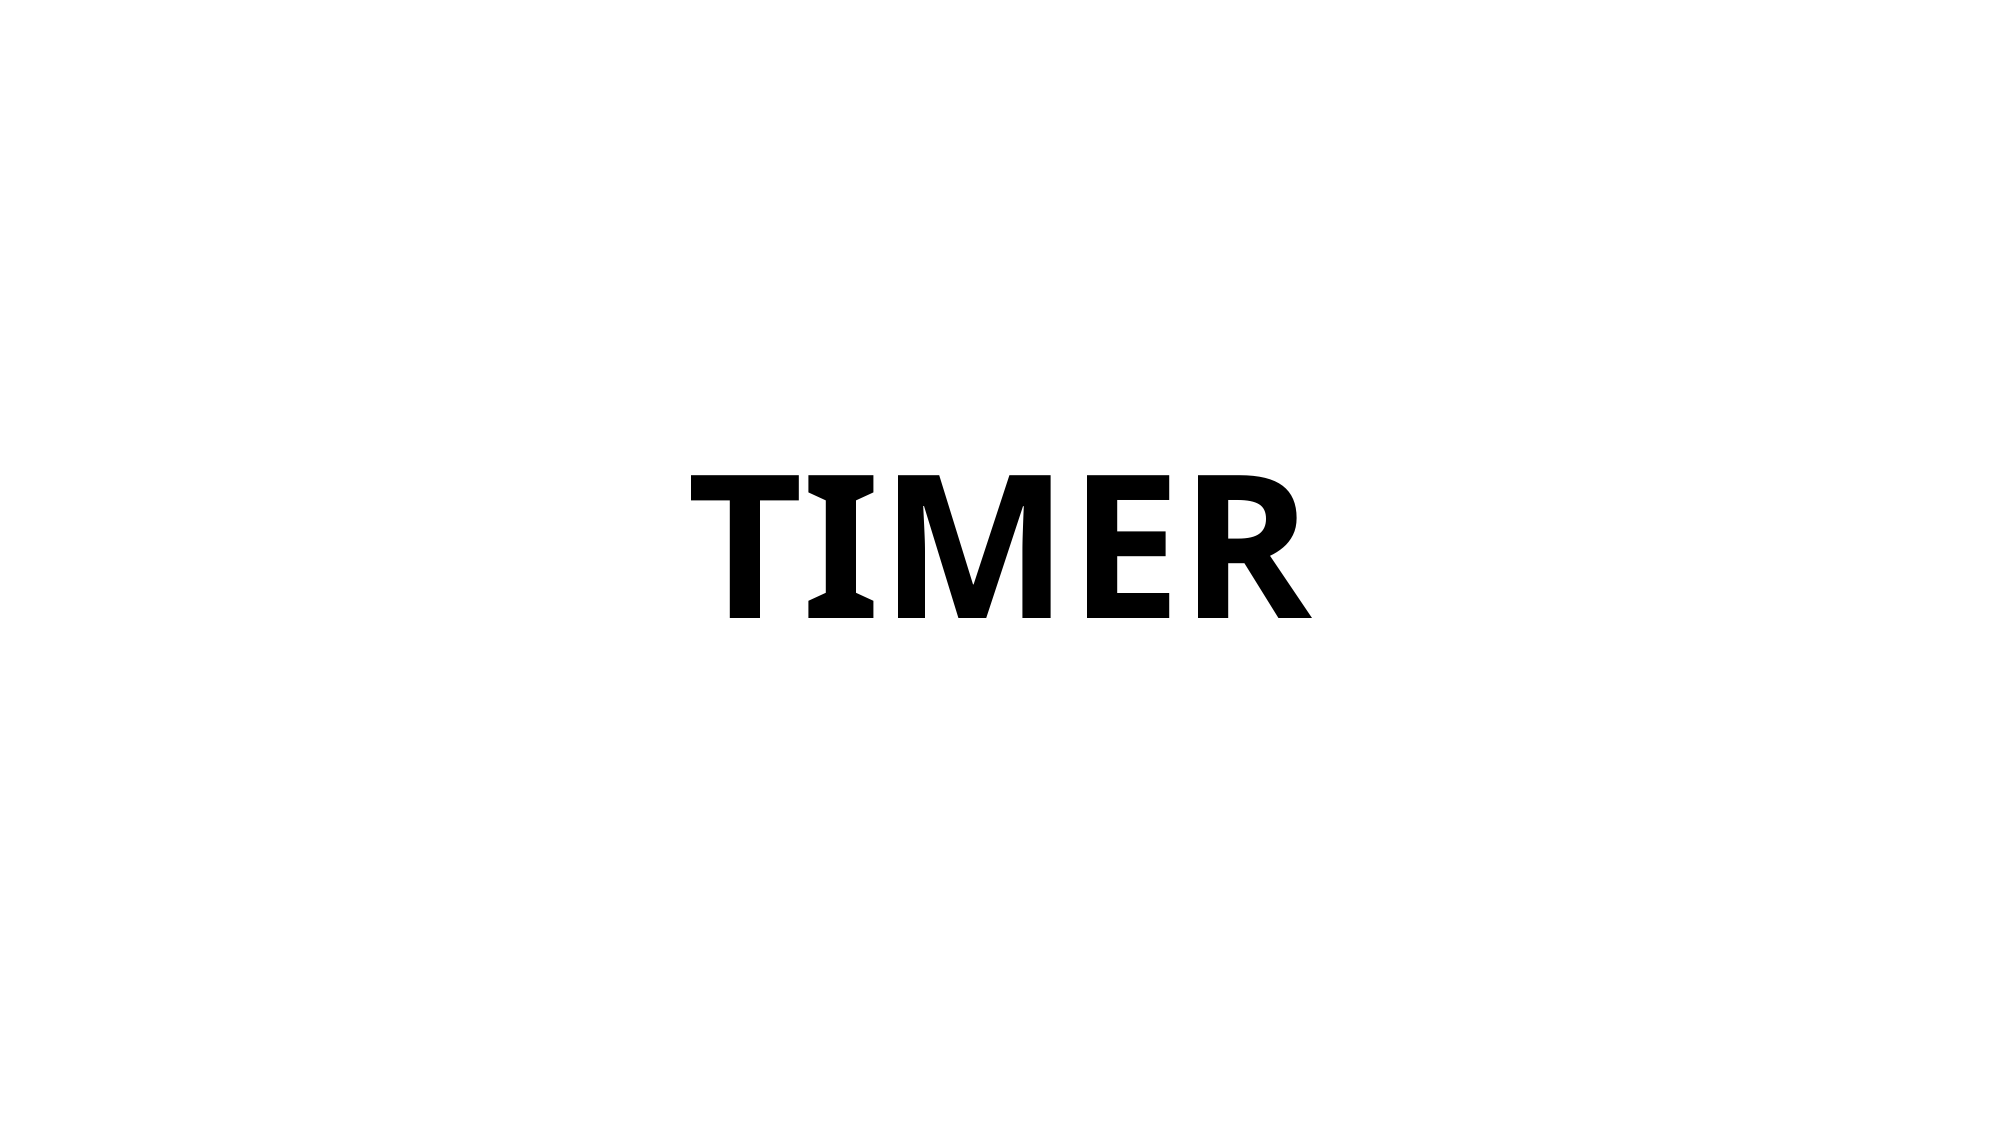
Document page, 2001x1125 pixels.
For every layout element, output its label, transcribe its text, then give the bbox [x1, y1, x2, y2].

title TIMER [137, 59, 1863, 1049]
